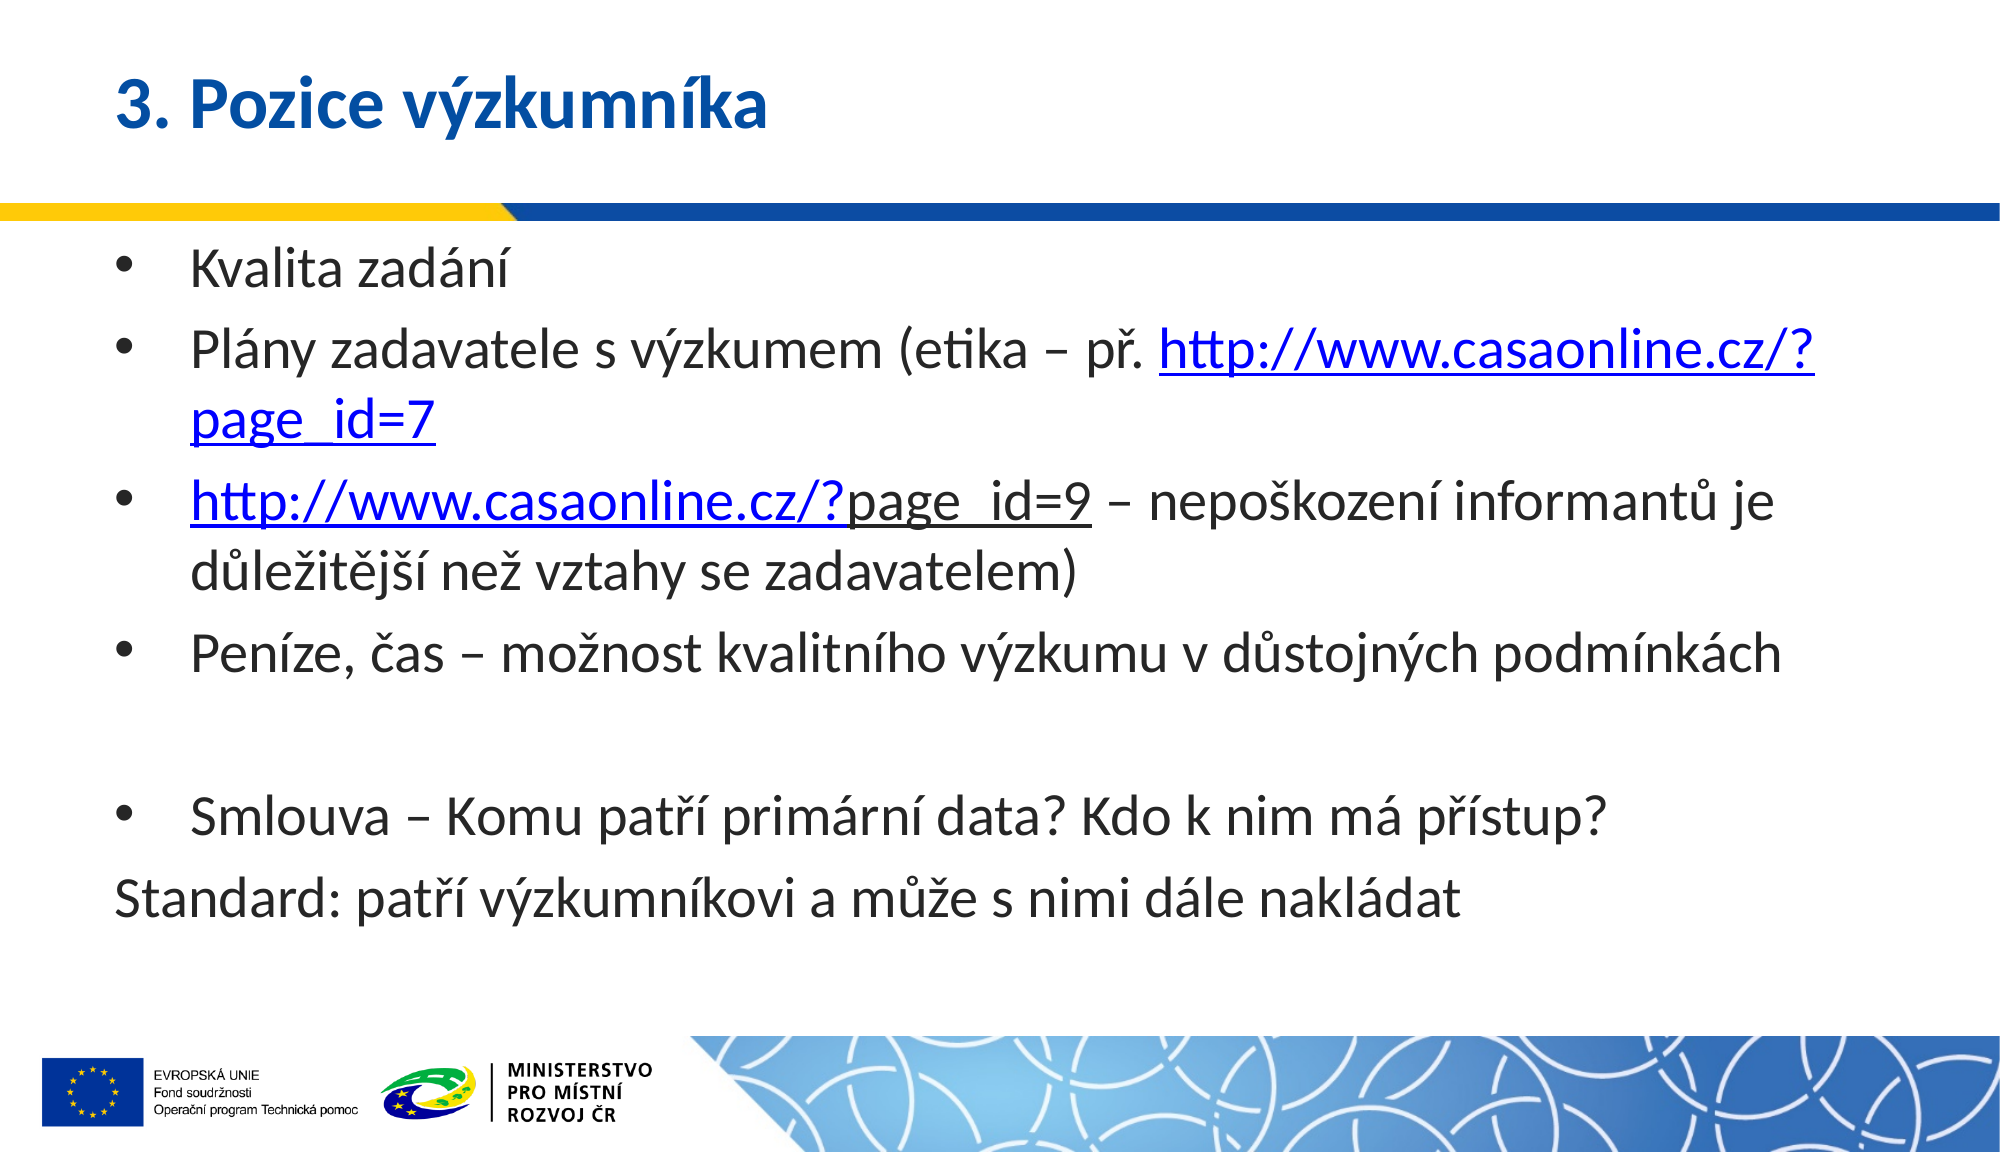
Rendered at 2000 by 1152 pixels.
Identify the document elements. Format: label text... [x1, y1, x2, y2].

picture [0, 203, 2000, 221]
picture [19, 1035, 674, 1149]
title 3. Pozice výzkumníka [99, 46, 1900, 198]
picture [680, 1036, 2000, 1152]
list Kvalita zadání Plány zadavatele s výzkumem (etika – př. http://www.casaonline.cz/?page_id=7 http://www.casaonline.cz/?page_id=9 – nepoškození informantů je důležitější než vztahy se zadavatelem) Peníze, čas – možnost kvalitního výzkumu v důstojných podmínkách Smlouva – Komu patří primární data? Kdo k nim má přístup? Standard: patří výzkumníkovi a může s nimi dále nakládat [99, 221, 1900, 1029]
